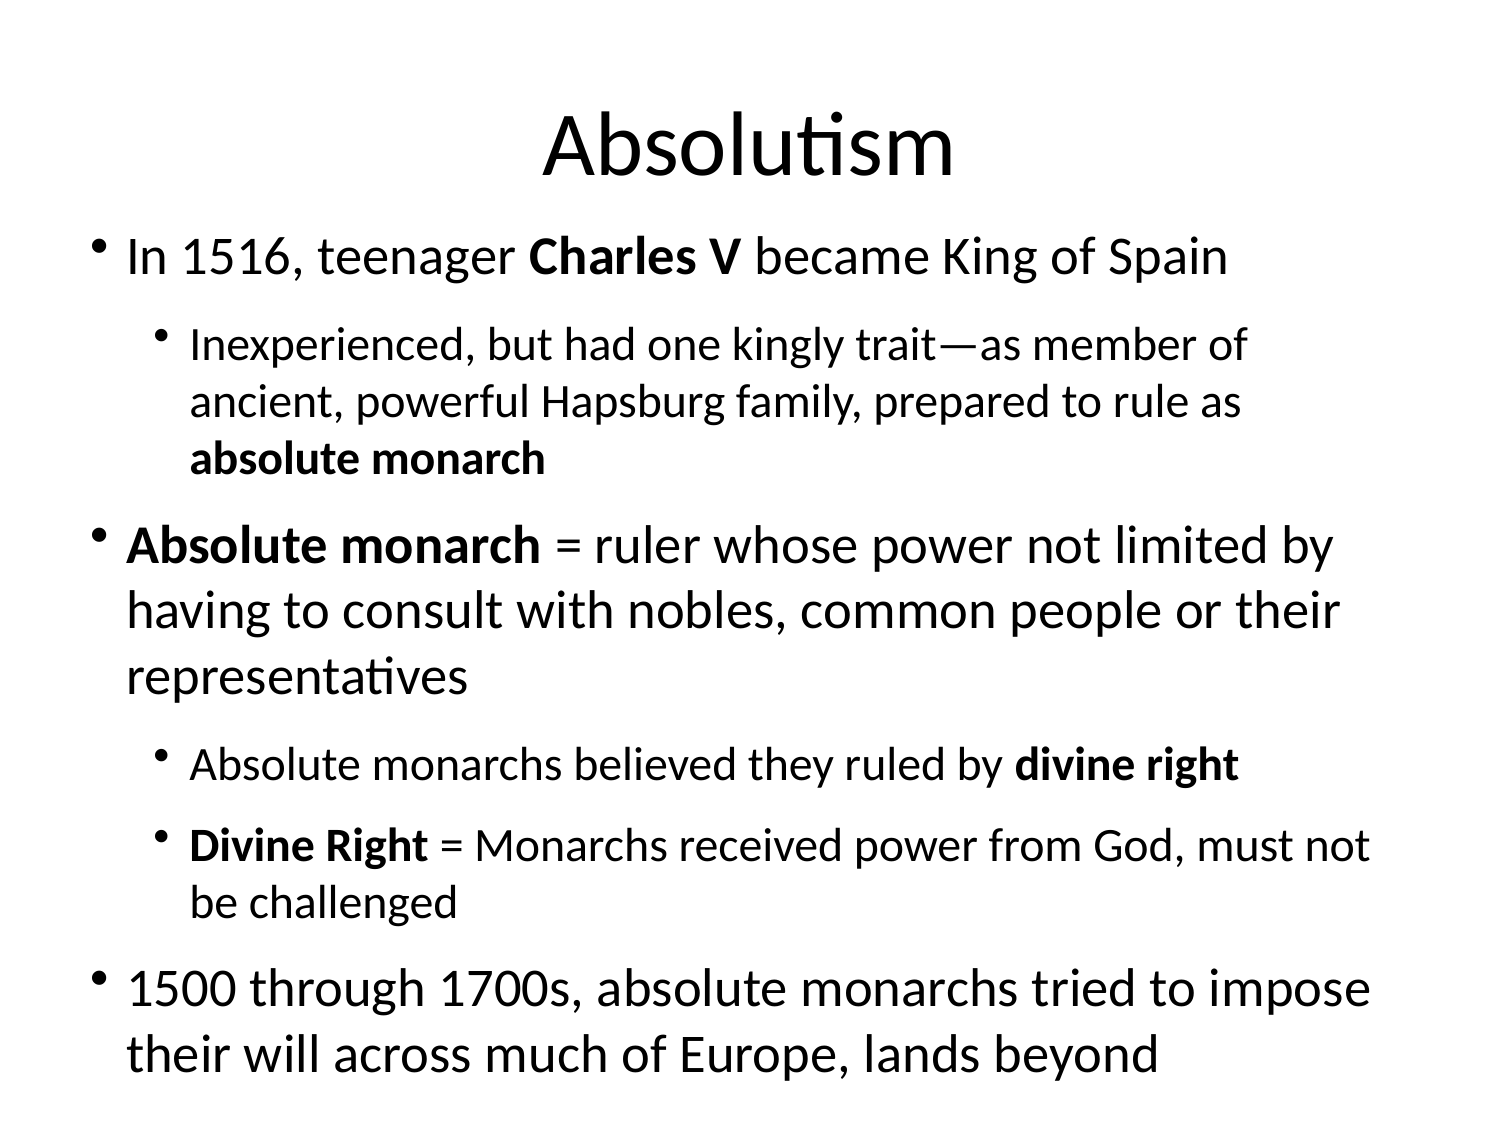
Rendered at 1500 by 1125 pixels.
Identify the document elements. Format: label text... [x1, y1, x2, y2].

title Absolutism [75, 45, 1425, 212]
list In 1516, teenager Charles V became King of Spain Inexperienced, but had one kingly trait—as member of ancient, powerful Hapsburg family, prepared to rule as absolute monarch Absolute monarch = ruler whose power not limited by having to consult with nobles, common people or their representatives Absolute monarchs believed they ruled by divine right Divine Right = Monarchs received power from God, must not be challenged 1500 through 1700s, absolute monarchs tried to impose their will across much of Europe, lands beyond [75, 212, 1425, 1100]
